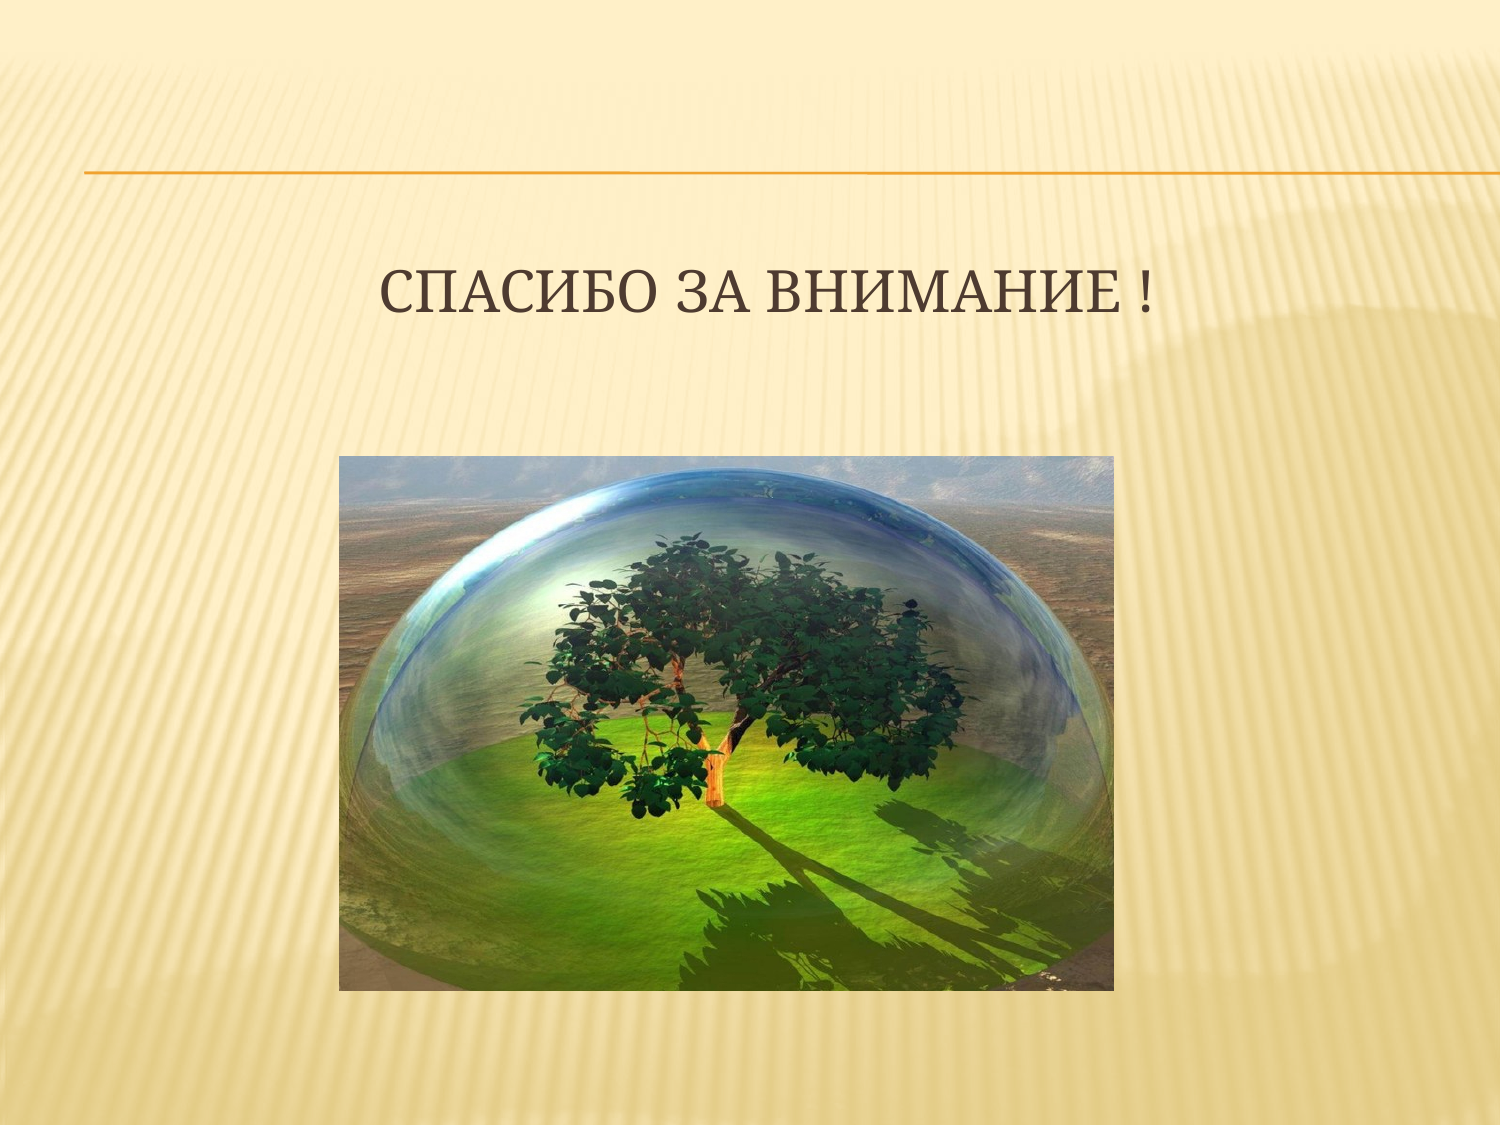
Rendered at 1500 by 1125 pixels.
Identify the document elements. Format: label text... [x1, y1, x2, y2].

title Спасибо за внимание ! [152, 75, 1383, 504]
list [339, 456, 1114, 992]
